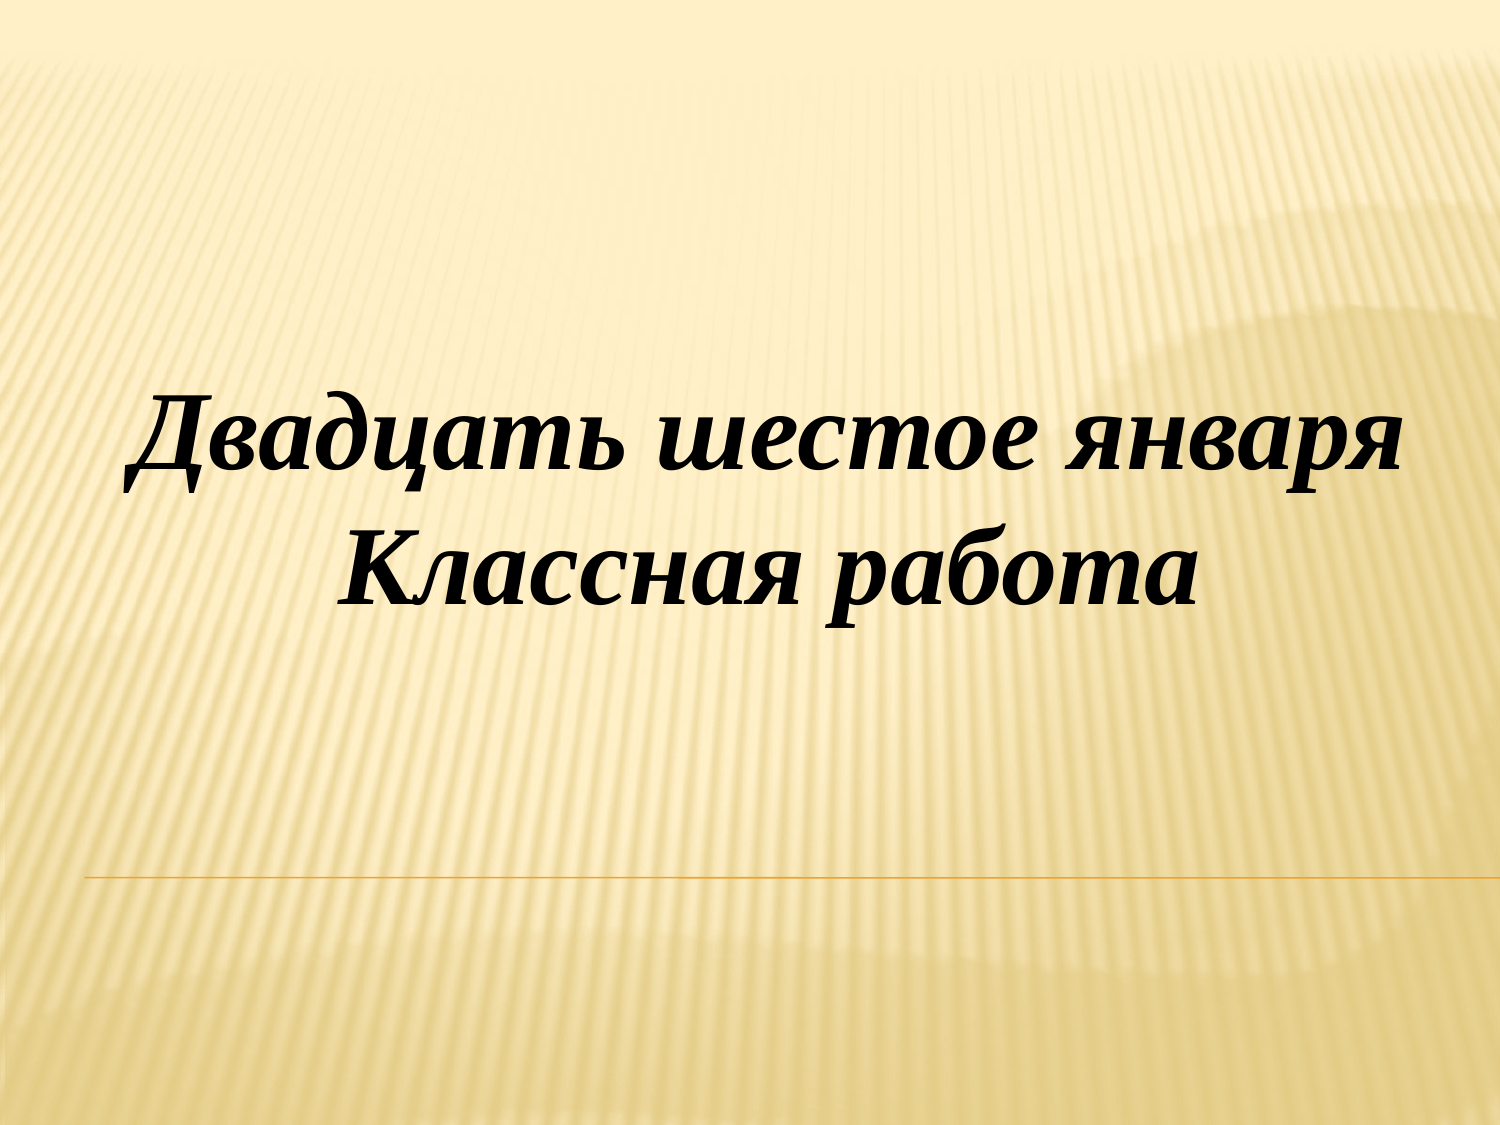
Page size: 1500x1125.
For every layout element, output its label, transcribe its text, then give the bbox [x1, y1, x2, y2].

text_box Двадцать шестое января Классная работа [88, 349, 1452, 635]
